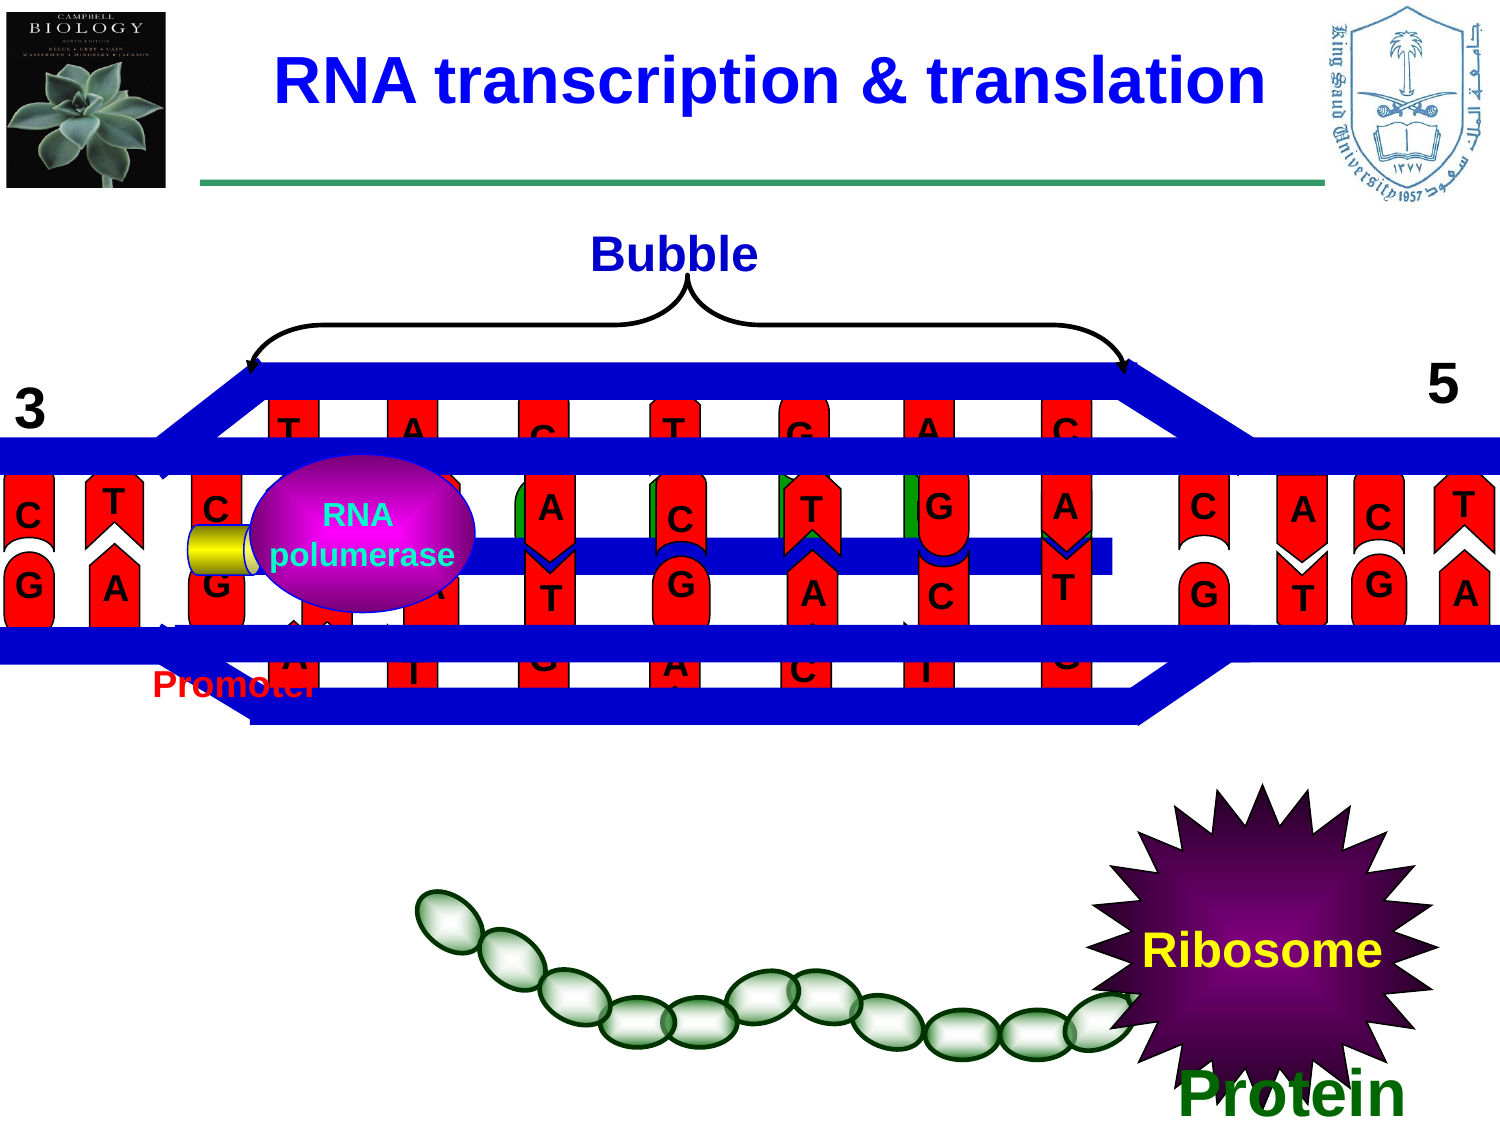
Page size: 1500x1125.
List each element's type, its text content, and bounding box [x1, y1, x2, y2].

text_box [5, 0, 1488, 209]
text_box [1251, 437, 1500, 663]
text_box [135, 362, 1262, 435]
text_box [174, 437, 1251, 663]
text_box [249, 216, 1126, 376]
text_box [49, 872, 1135, 1023]
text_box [135, 672, 1262, 726]
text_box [412, 897, 1263, 1061]
text_box Ribosome [1110, 784, 1438, 1042]
text_box Protein [1162, 1042, 1425, 1125]
text_box 3 [0, 362, 88, 435]
text_box 5 [1412, 337, 1500, 423]
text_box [0, 437, 172, 665]
